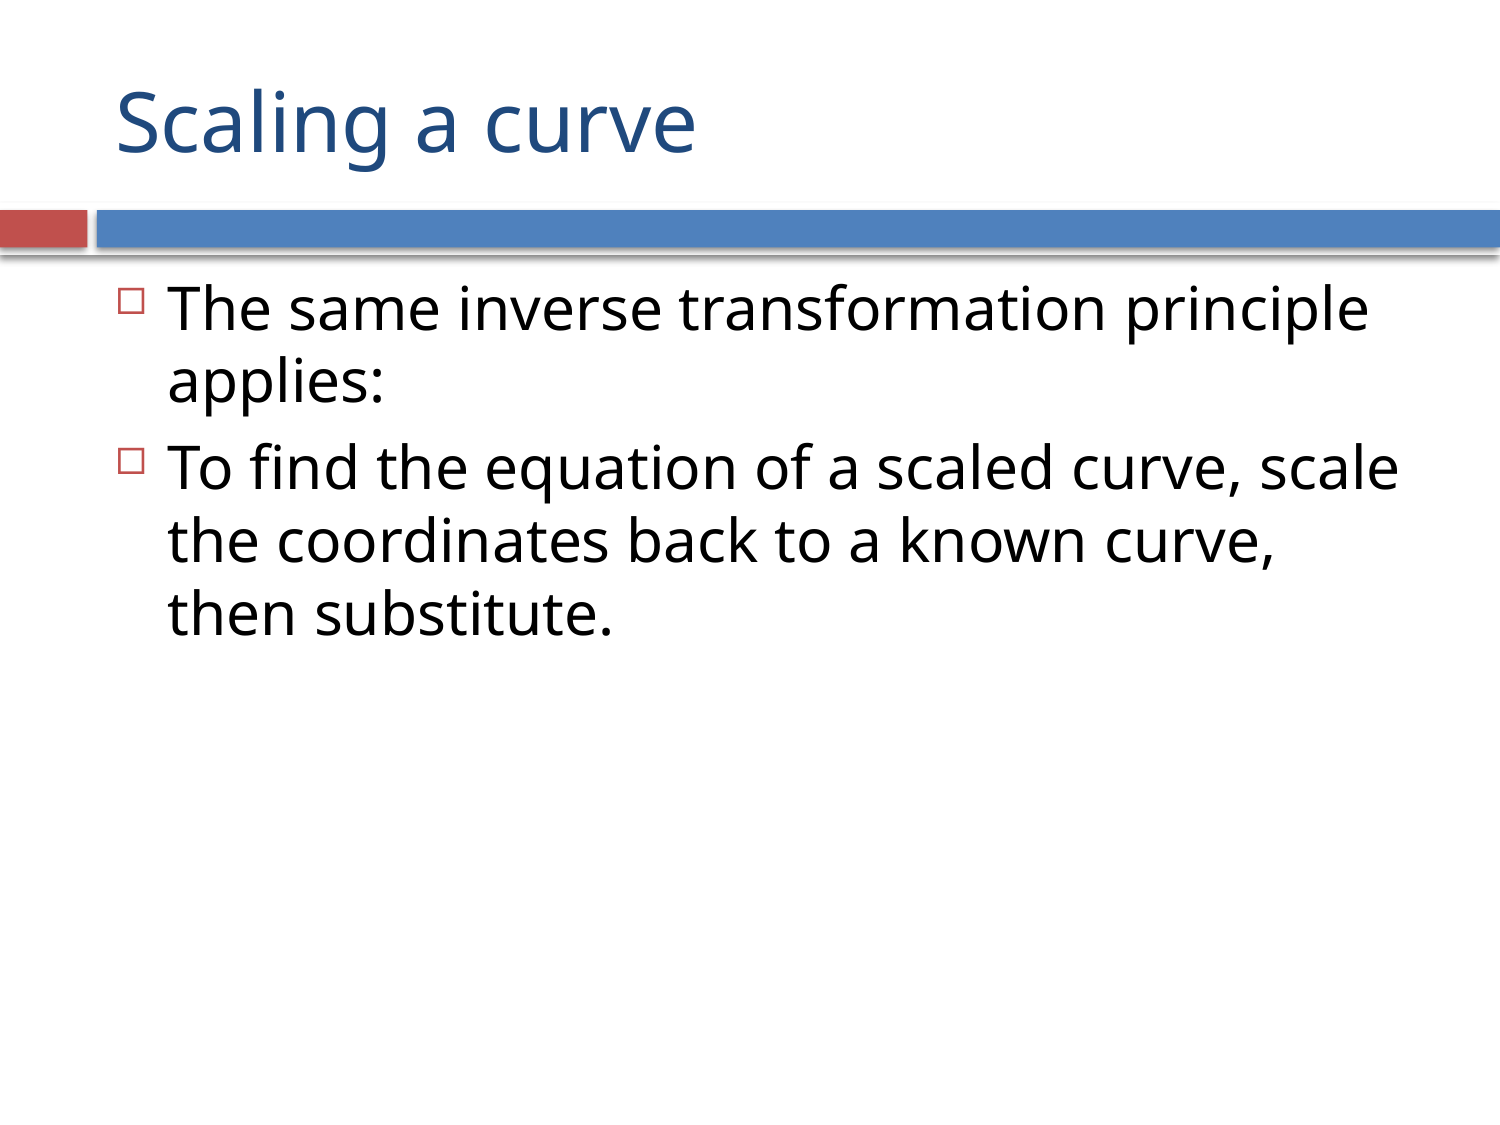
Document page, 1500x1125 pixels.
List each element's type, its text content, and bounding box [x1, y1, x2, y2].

title Scaling a curve [100, 37, 1438, 200]
list The same inverse transformation principle applies: To find the equation of a scaled curve, scale the coordinates back to a known curve, then substitute. [100, 262, 1438, 1000]
